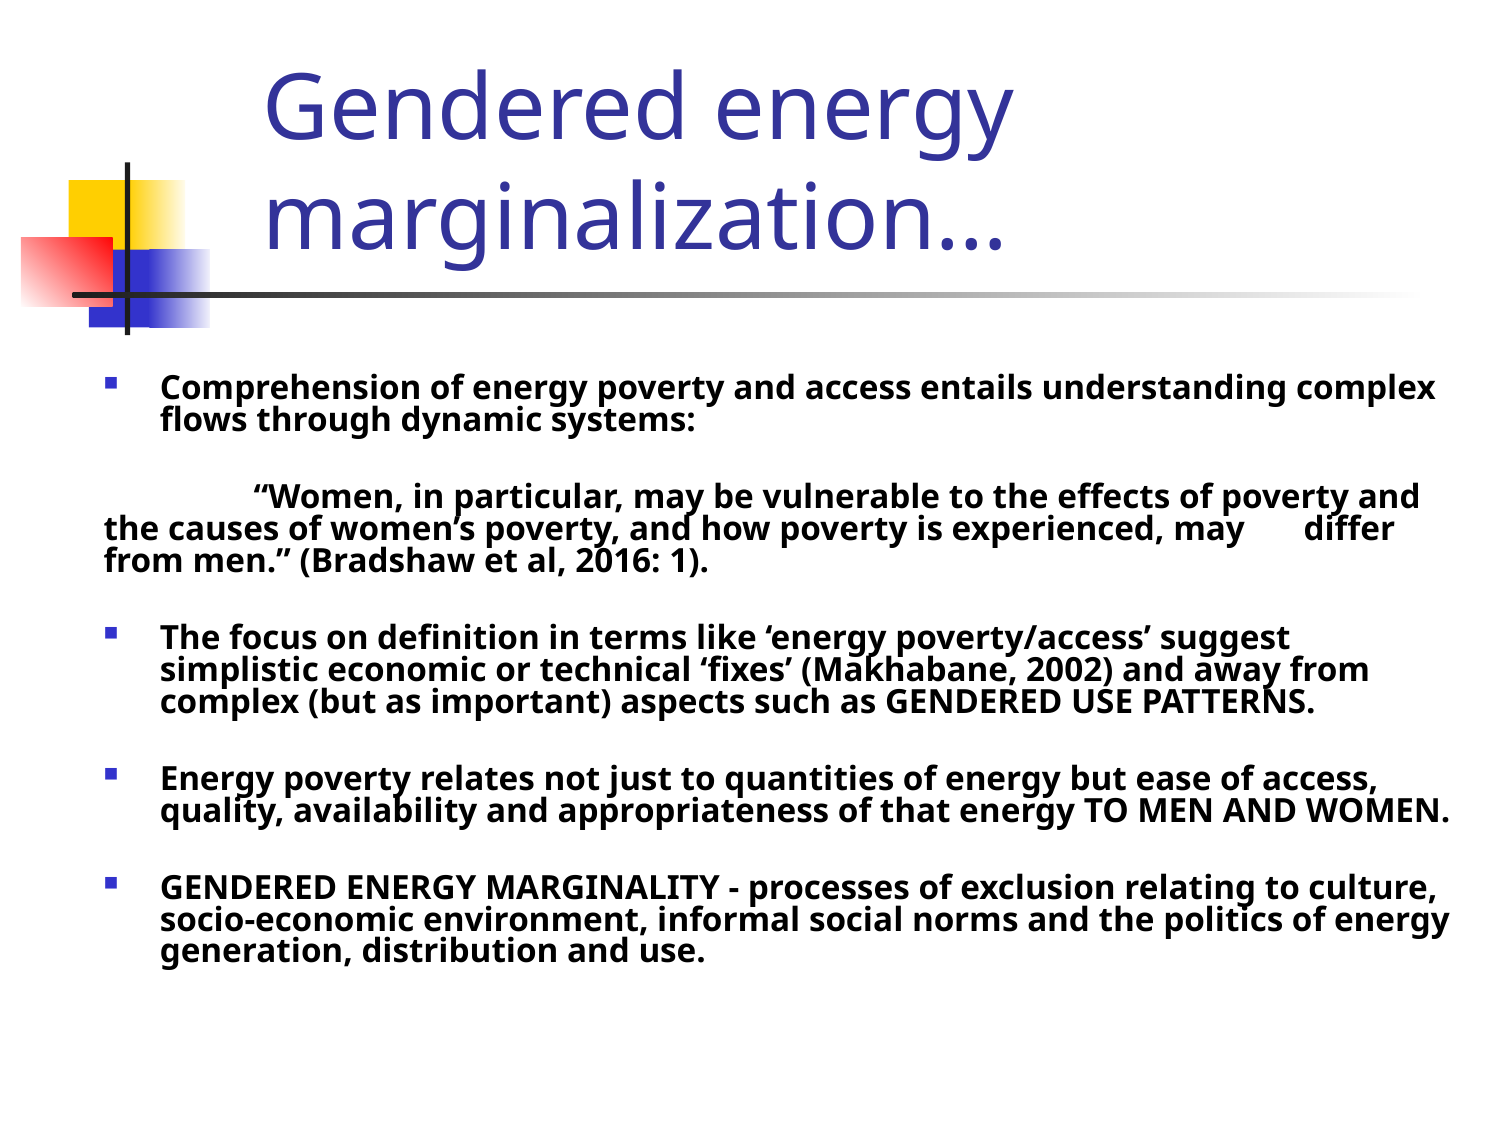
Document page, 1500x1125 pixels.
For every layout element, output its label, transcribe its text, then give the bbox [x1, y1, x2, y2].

list Comprehension of energy poverty and access entails understanding complex flows through dynamic systems: “Women, in particular, may be vulnerable to the effects of poverty and the causes of women’s poverty, and how poverty is experienced, may differ from men.” (Bradshaw et al, 2016: 1). The focus on definition in terms like ‘energy poverty/access’ suggest simplistic economic or technical ‘fixes’ (Makhabane, 2002) and away from complex (but as important) aspects such as GENDERED USE PATTERNS. Energy poverty relates not just to quantities of energy but ease of access, quality, availability and appropriateness of that energy TO MEN AND WOMEN. GENDERED ENERGY MARGINALITY - processes of exclusion relating to culture, socio-economic environment, informal social norms and the politics of energy generation, distribution and use. [88, 366, 1469, 1094]
title Gendered energy marginalization… [247, 35, 1365, 275]
